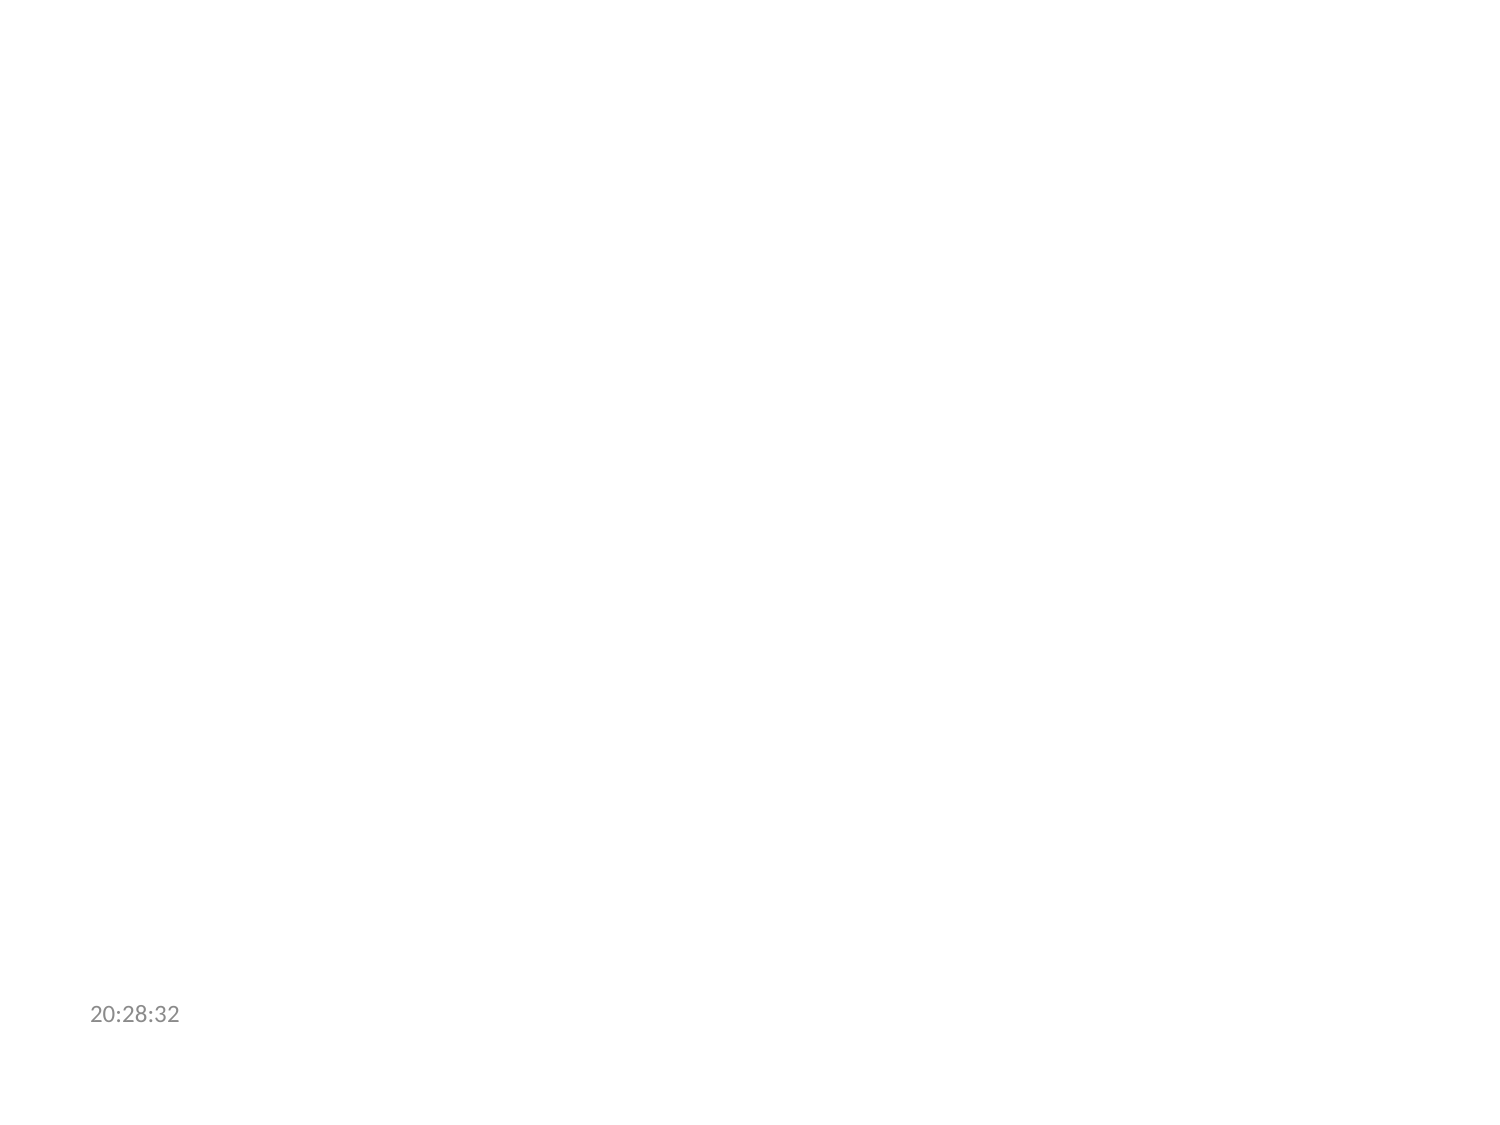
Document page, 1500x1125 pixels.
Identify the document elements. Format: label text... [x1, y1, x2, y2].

text_box 15:35:09 [75, 982, 425, 1043]
